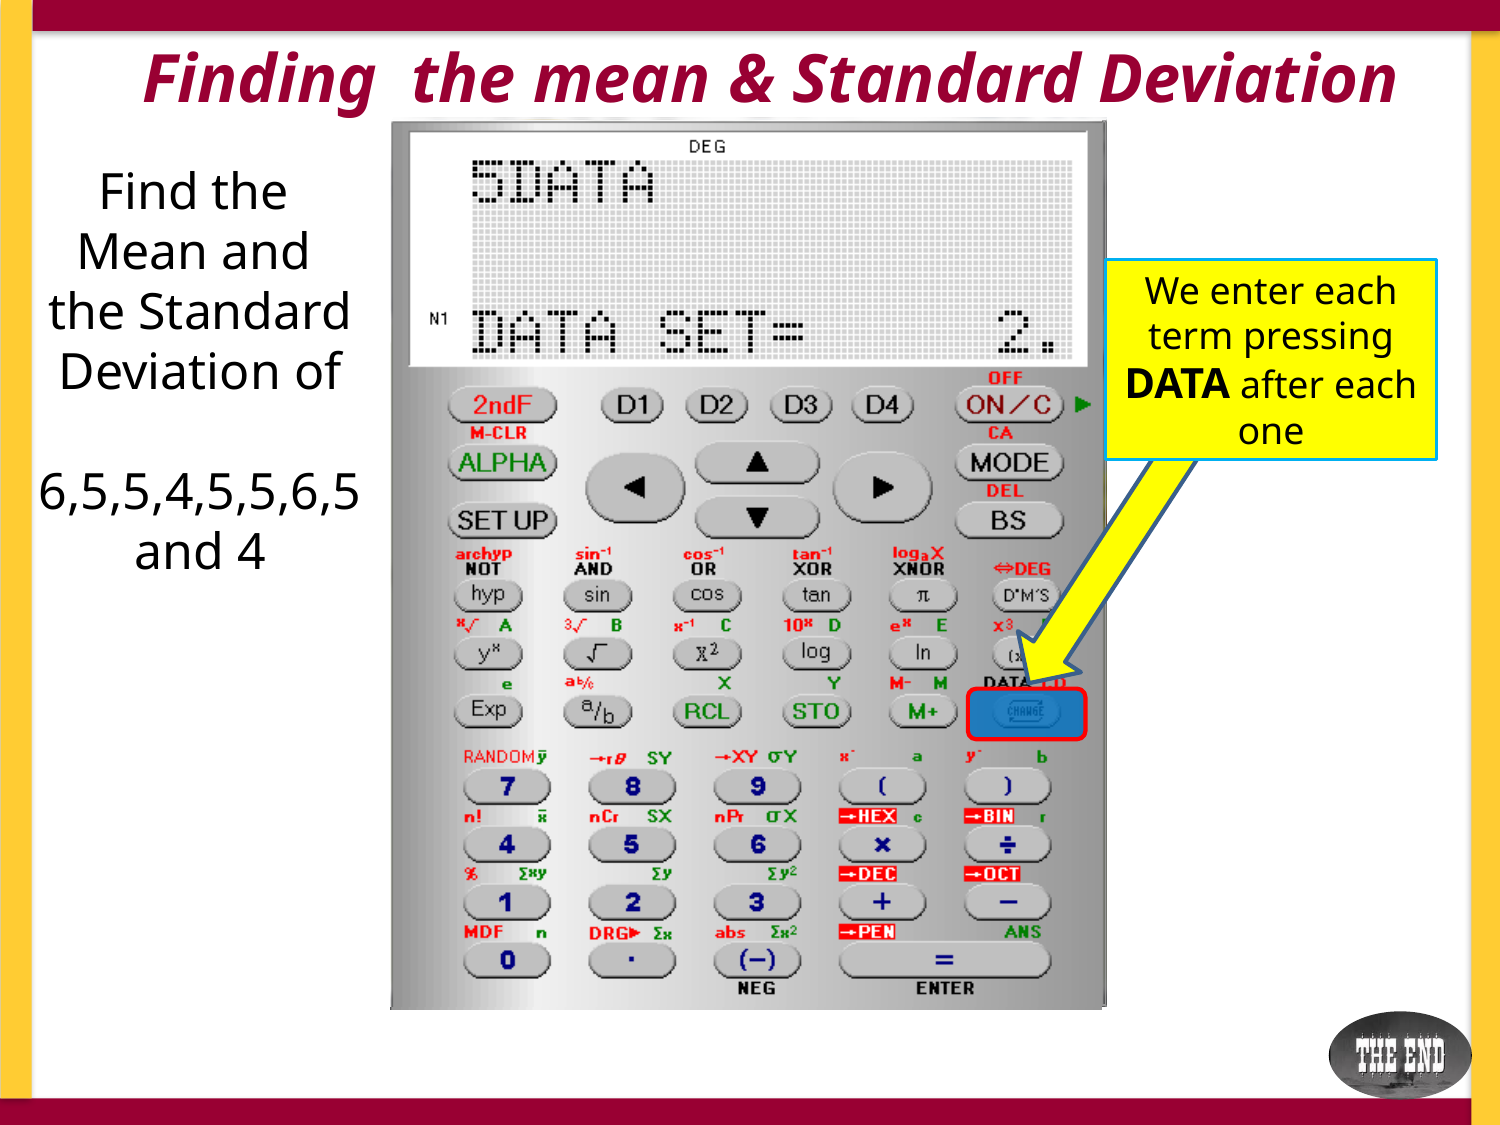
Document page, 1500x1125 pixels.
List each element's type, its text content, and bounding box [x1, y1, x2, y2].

text_box [1112, 460, 1200, 594]
picture [1328, 1011, 1472, 1100]
text_box We enter each term pressing DATA after each one [1112, 259, 1437, 460]
picture [389, 117, 1107, 1011]
